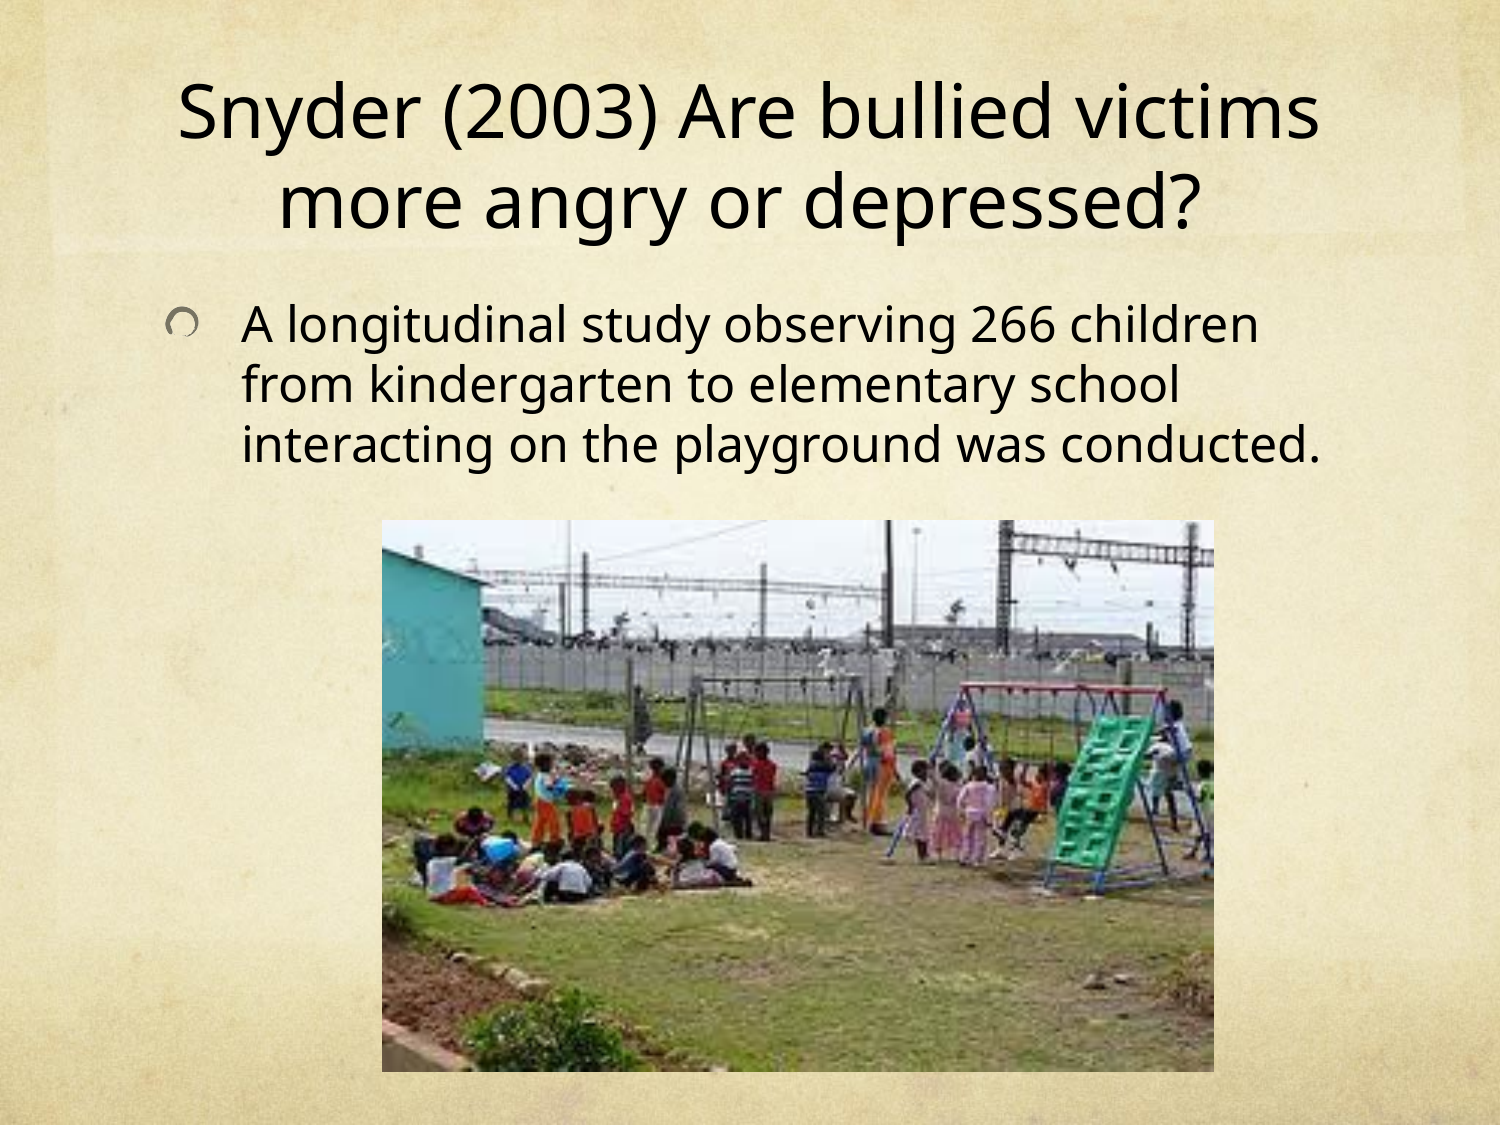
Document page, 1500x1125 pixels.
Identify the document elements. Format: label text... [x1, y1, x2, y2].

picture [0, 0, 1500, 1125]
title Snyder (2003) Are bullied victims more angry or depressed? [150, 82, 1350, 225]
list A longitudinal study observing 266 children from kindergarten to elementary school interacting on the playground was conducted. [150, 284, 1350, 950]
